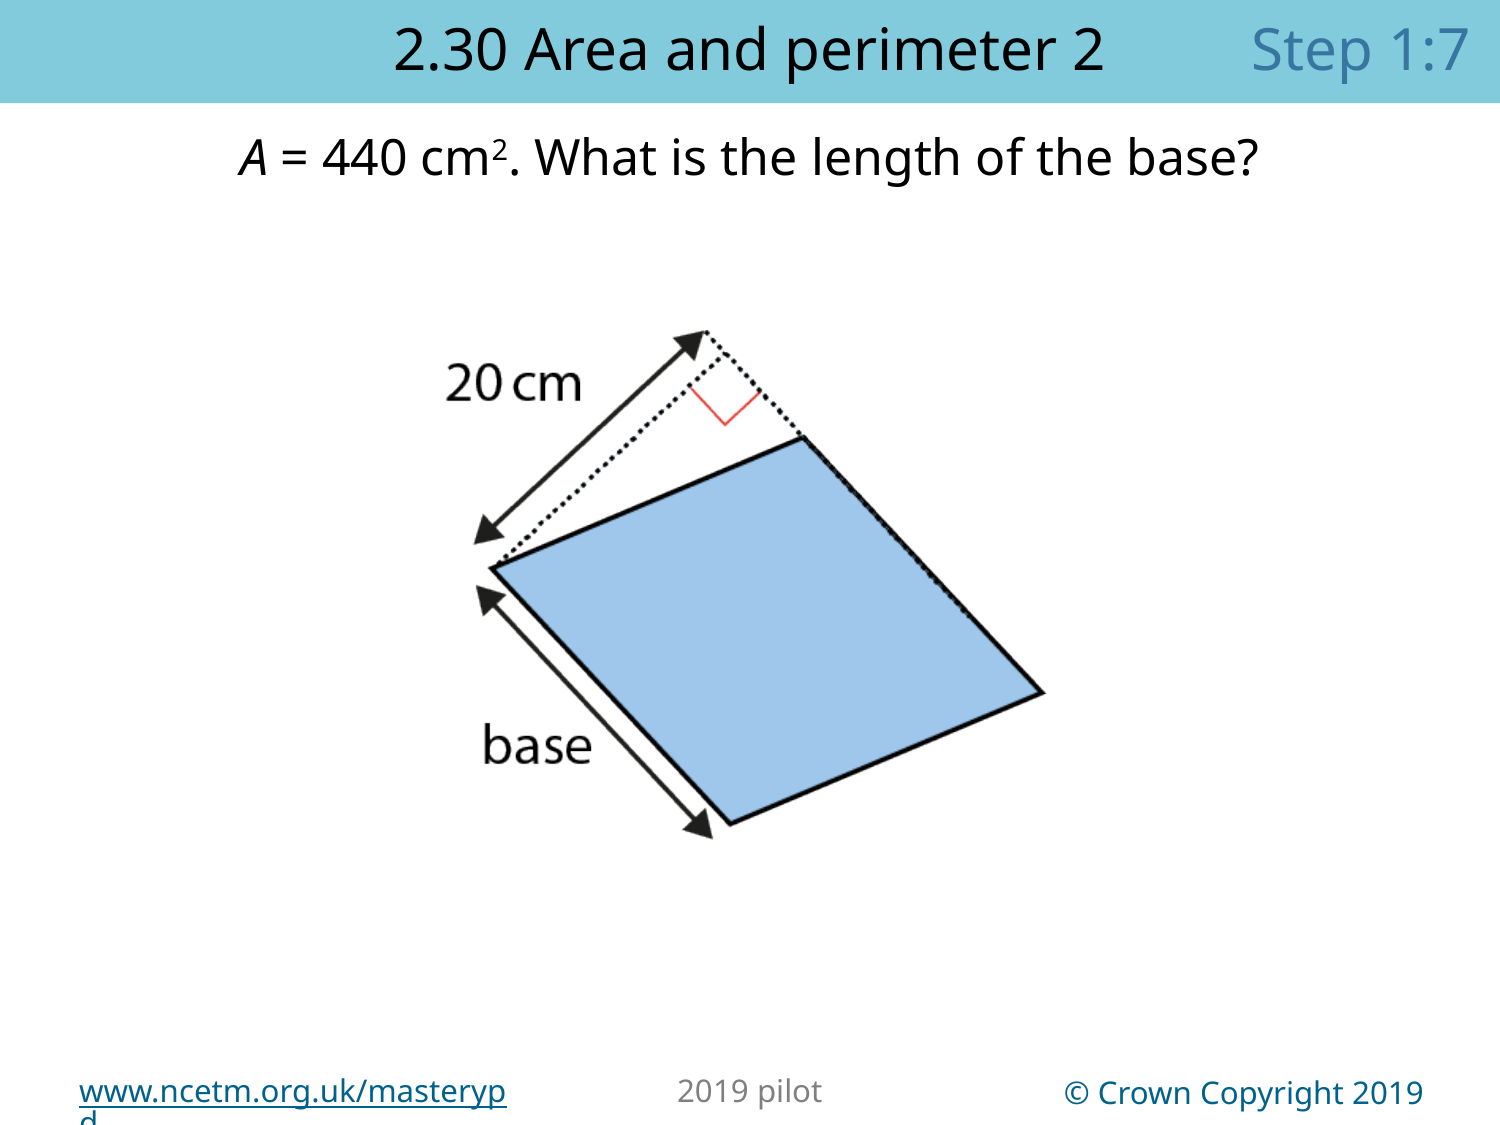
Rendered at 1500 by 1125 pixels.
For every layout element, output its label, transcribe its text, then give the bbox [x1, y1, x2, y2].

list Step 1:7 [0, 0, 1500, 104]
picture [101, 330, 1399, 888]
text_box A = 440 cm2. What is the length of the base? [225, 118, 1275, 193]
